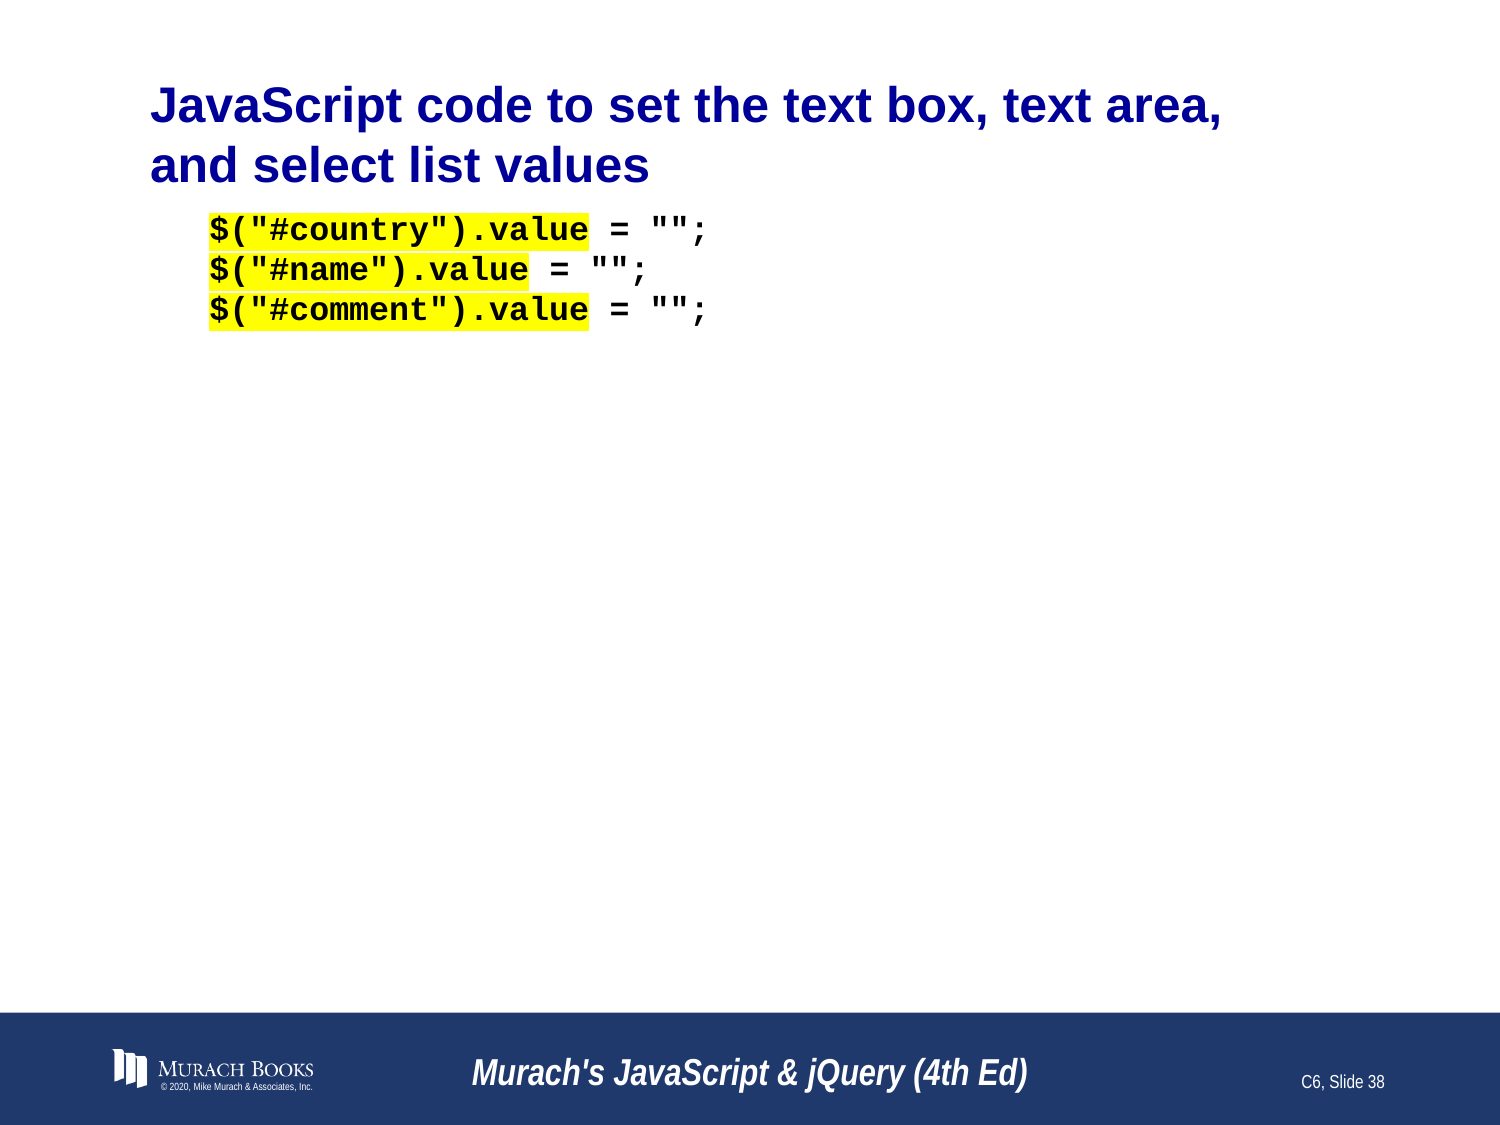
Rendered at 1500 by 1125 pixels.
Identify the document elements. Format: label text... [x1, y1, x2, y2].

list $("#country").value = ""; $("#name").value = ""; $("#comment").value = ""; [137, 200, 1350, 1000]
slide_number C6, Slide 38 [1087, 1025, 1400, 1100]
slide_number Murach's JavaScript & jQuery (4th Ed) [463, 1025, 1050, 1100]
footer © 2020, Mike Murach & Associates, Inc. [12, 1025, 463, 1100]
title JavaScript code to set the text box, text area, and select list values [150, 72, 1350, 194]
